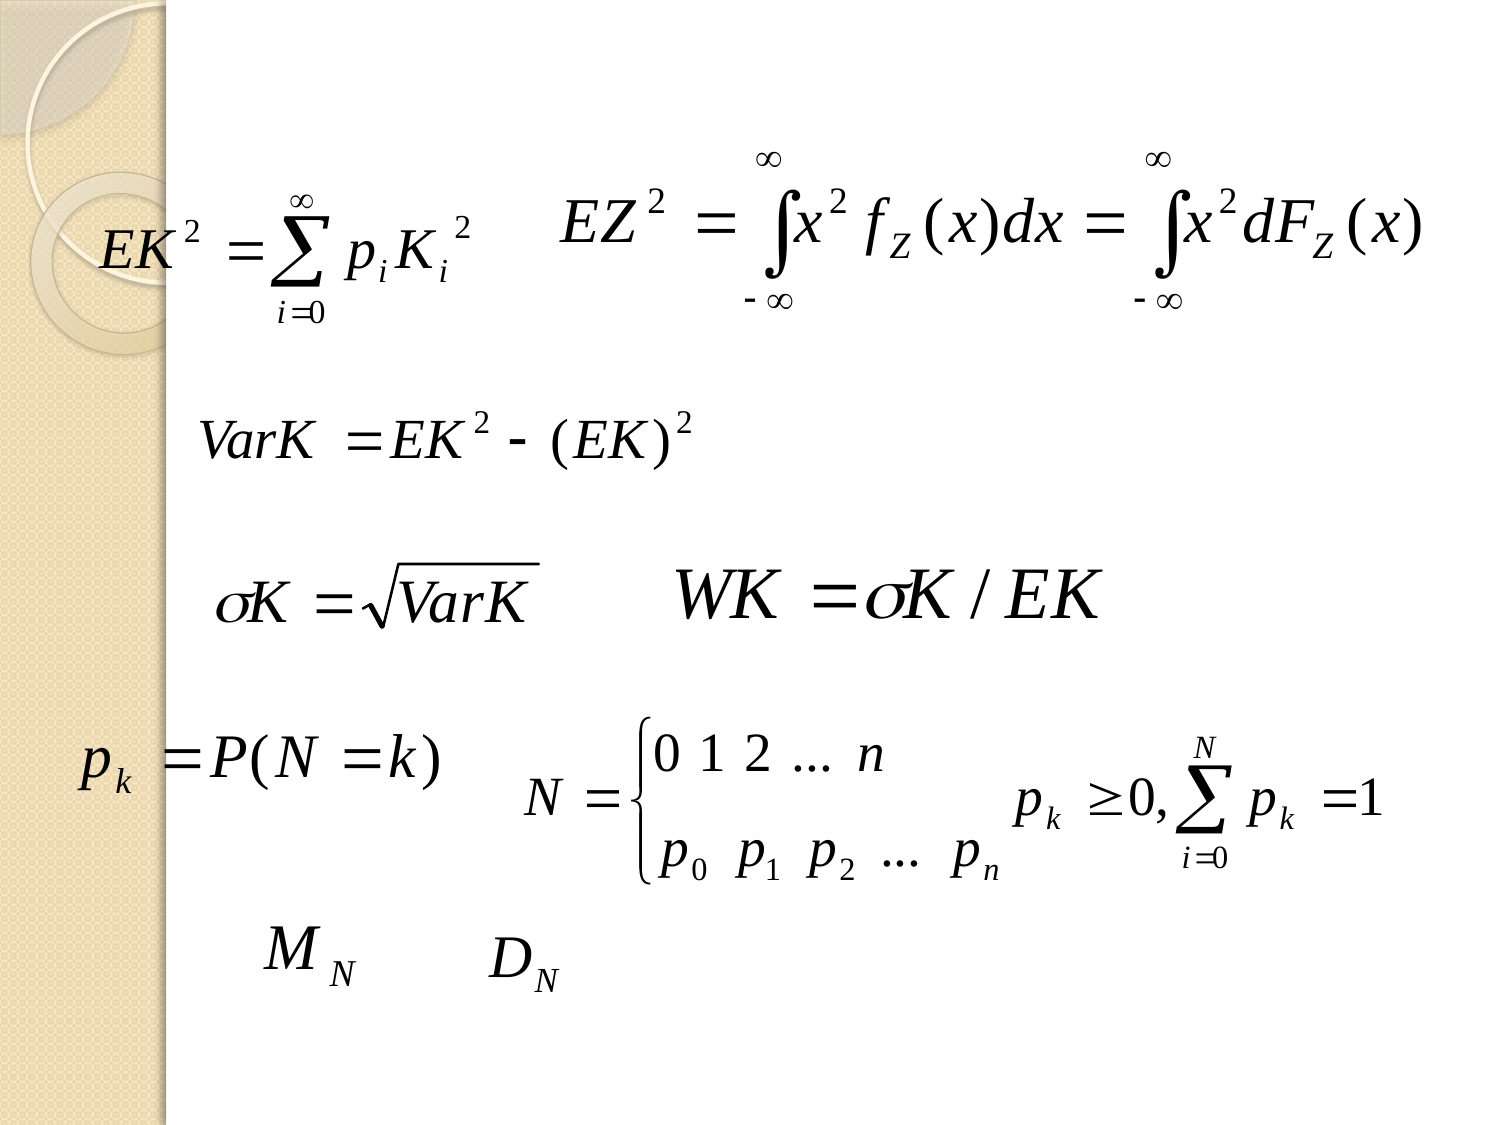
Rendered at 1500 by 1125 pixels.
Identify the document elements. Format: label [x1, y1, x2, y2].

text_box [206, 550, 550, 644]
text_box [64, 715, 455, 810]
text_box [253, 904, 373, 1003]
text_box [478, 916, 574, 1008]
text_box [548, 125, 1436, 323]
text_box [88, 172, 491, 336]
text_box [194, 396, 704, 483]
text_box [666, 550, 1117, 638]
text_box [513, 703, 1388, 899]
